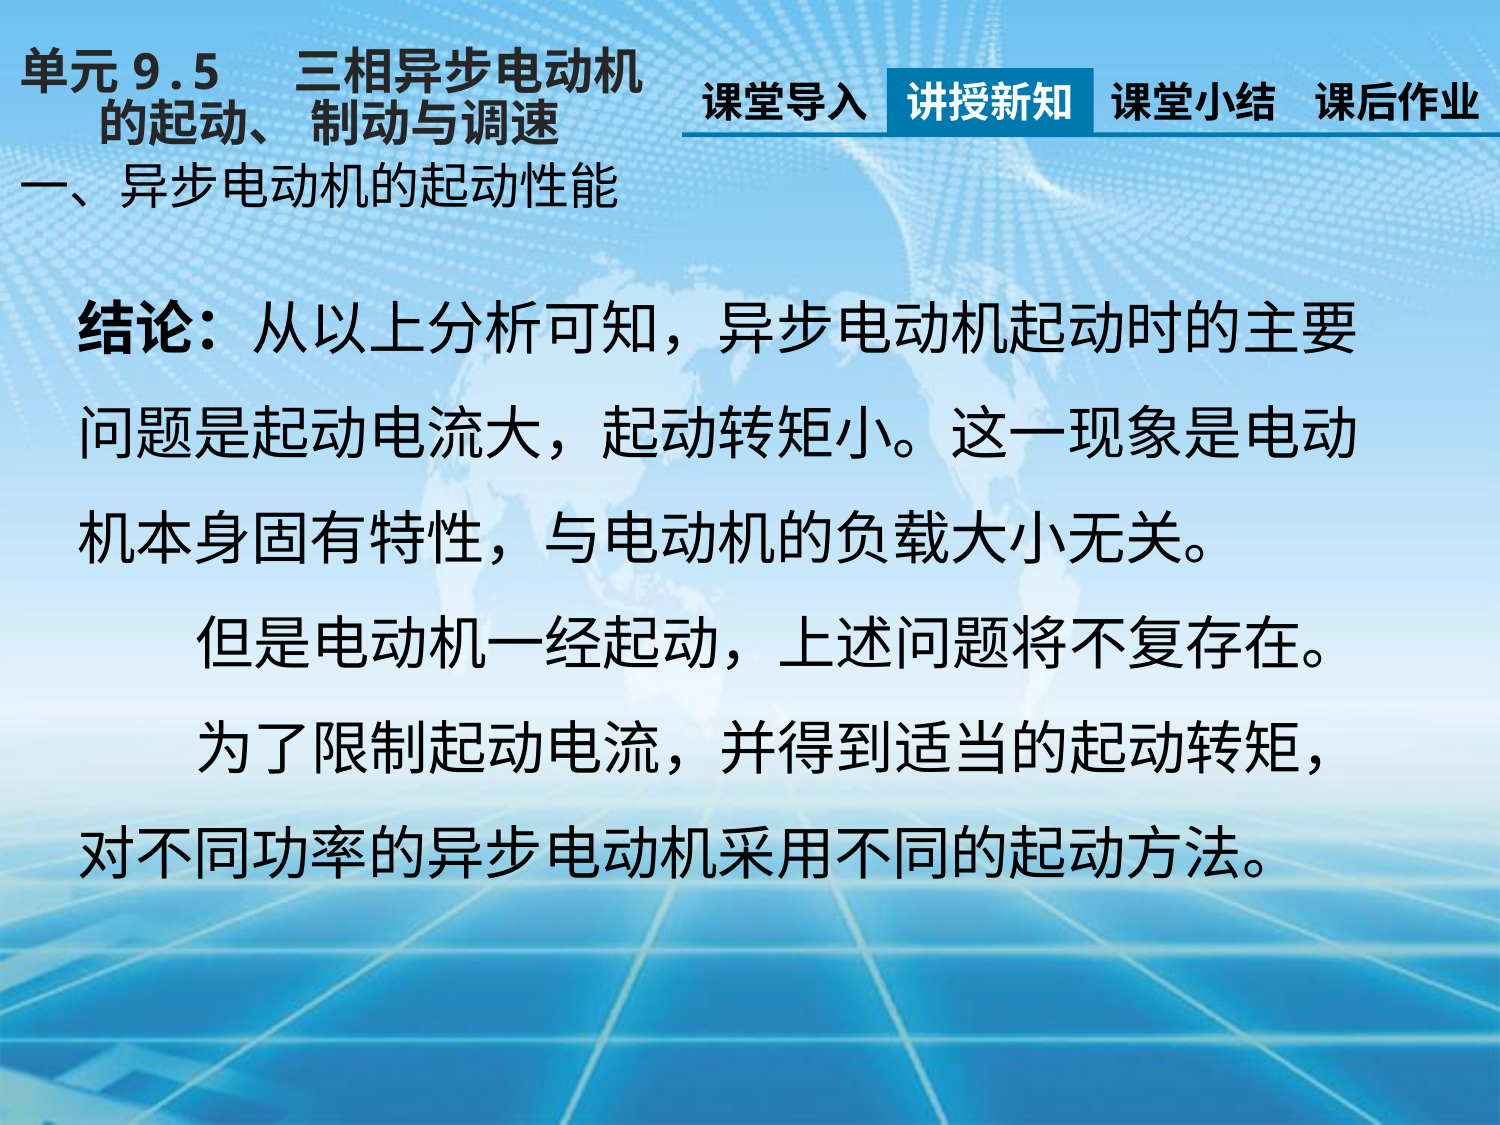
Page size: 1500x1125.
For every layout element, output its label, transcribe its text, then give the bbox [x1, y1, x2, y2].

text_box 结论：从以上分析可知，异步电动机起动时的主要问题是起动电流大，起动转矩小。这一现象是电动机本身固有特性，与电动机的负载大小无关。 但是电动机一经起动，上述问题将不复存在。 为了限制起动电流，并得到适当的起动转矩，对不同功率的异步电动机采用不同的起动方法。 [62, 249, 1425, 894]
picture [0, 0, 1500, 1125]
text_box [4, 39, 1500, 160]
text_box 一、异步电动机的起动性能 [4, 160, 1355, 291]
